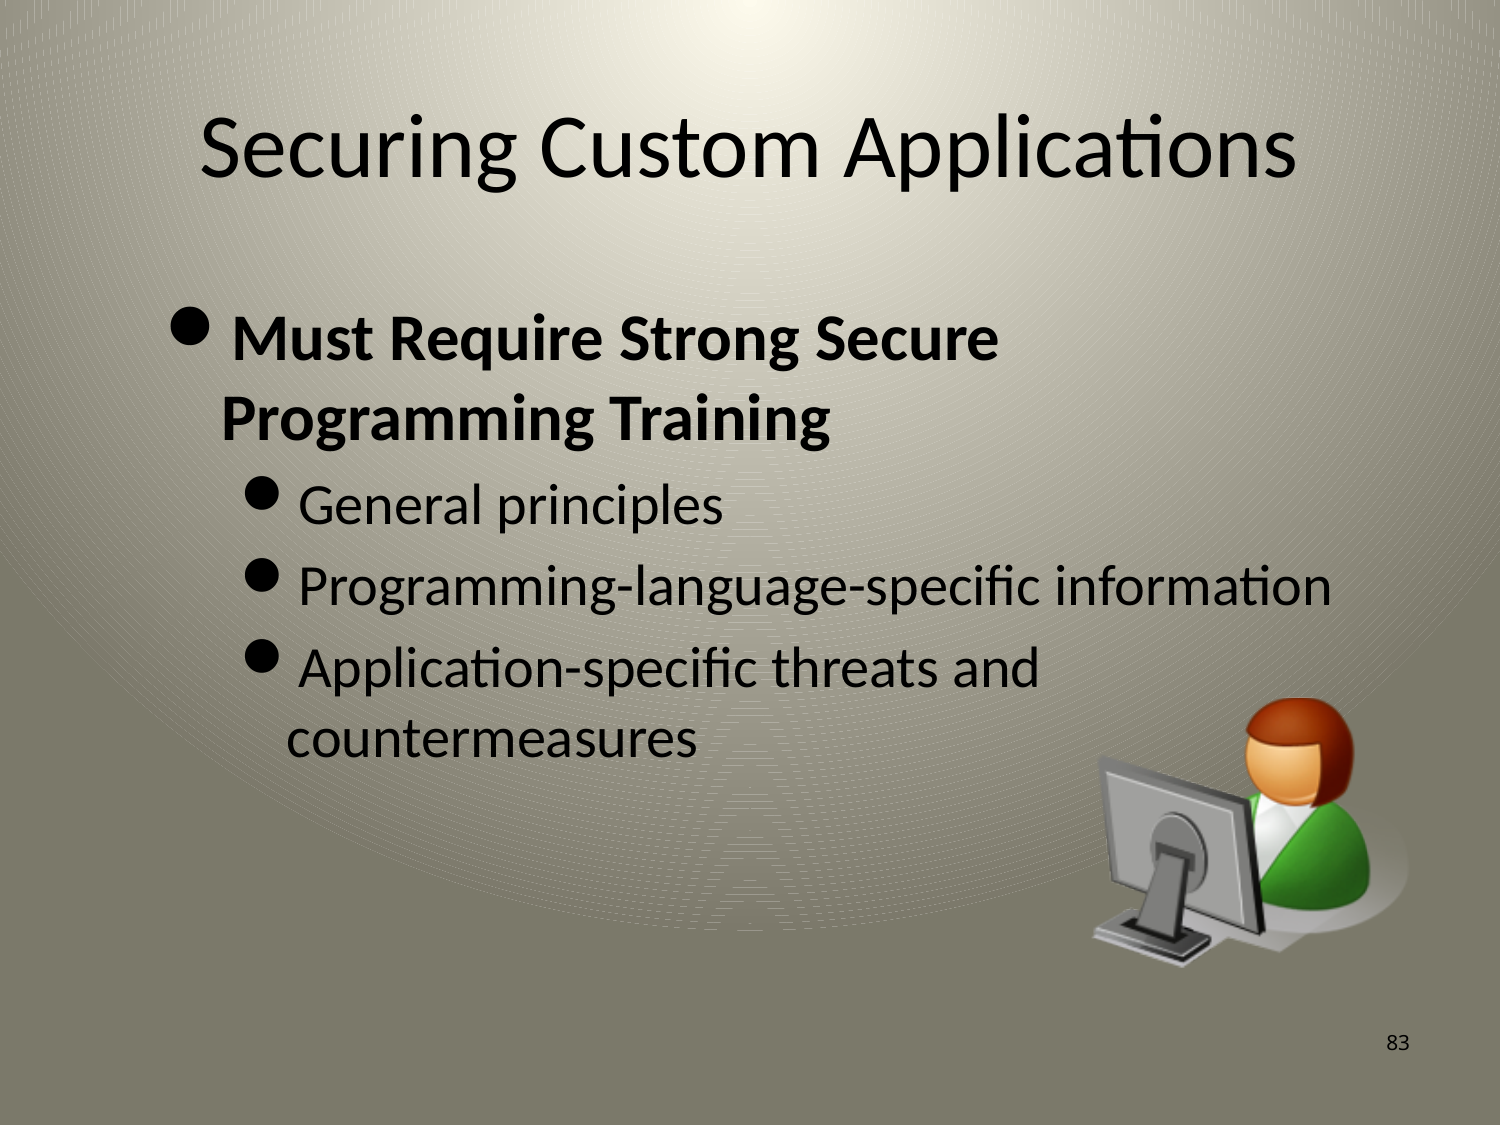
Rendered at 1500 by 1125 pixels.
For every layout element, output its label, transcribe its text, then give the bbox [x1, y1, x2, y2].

picture [1087, 649, 1413, 976]
slide_number 83 [1074, 1021, 1425, 1067]
list Must Require Strong Secure Programming Training General principles Programming-language-specific information Application-specific threats and countermeasures [150, 286, 1350, 993]
title Securing Custom Applications [150, 37, 1350, 245]
